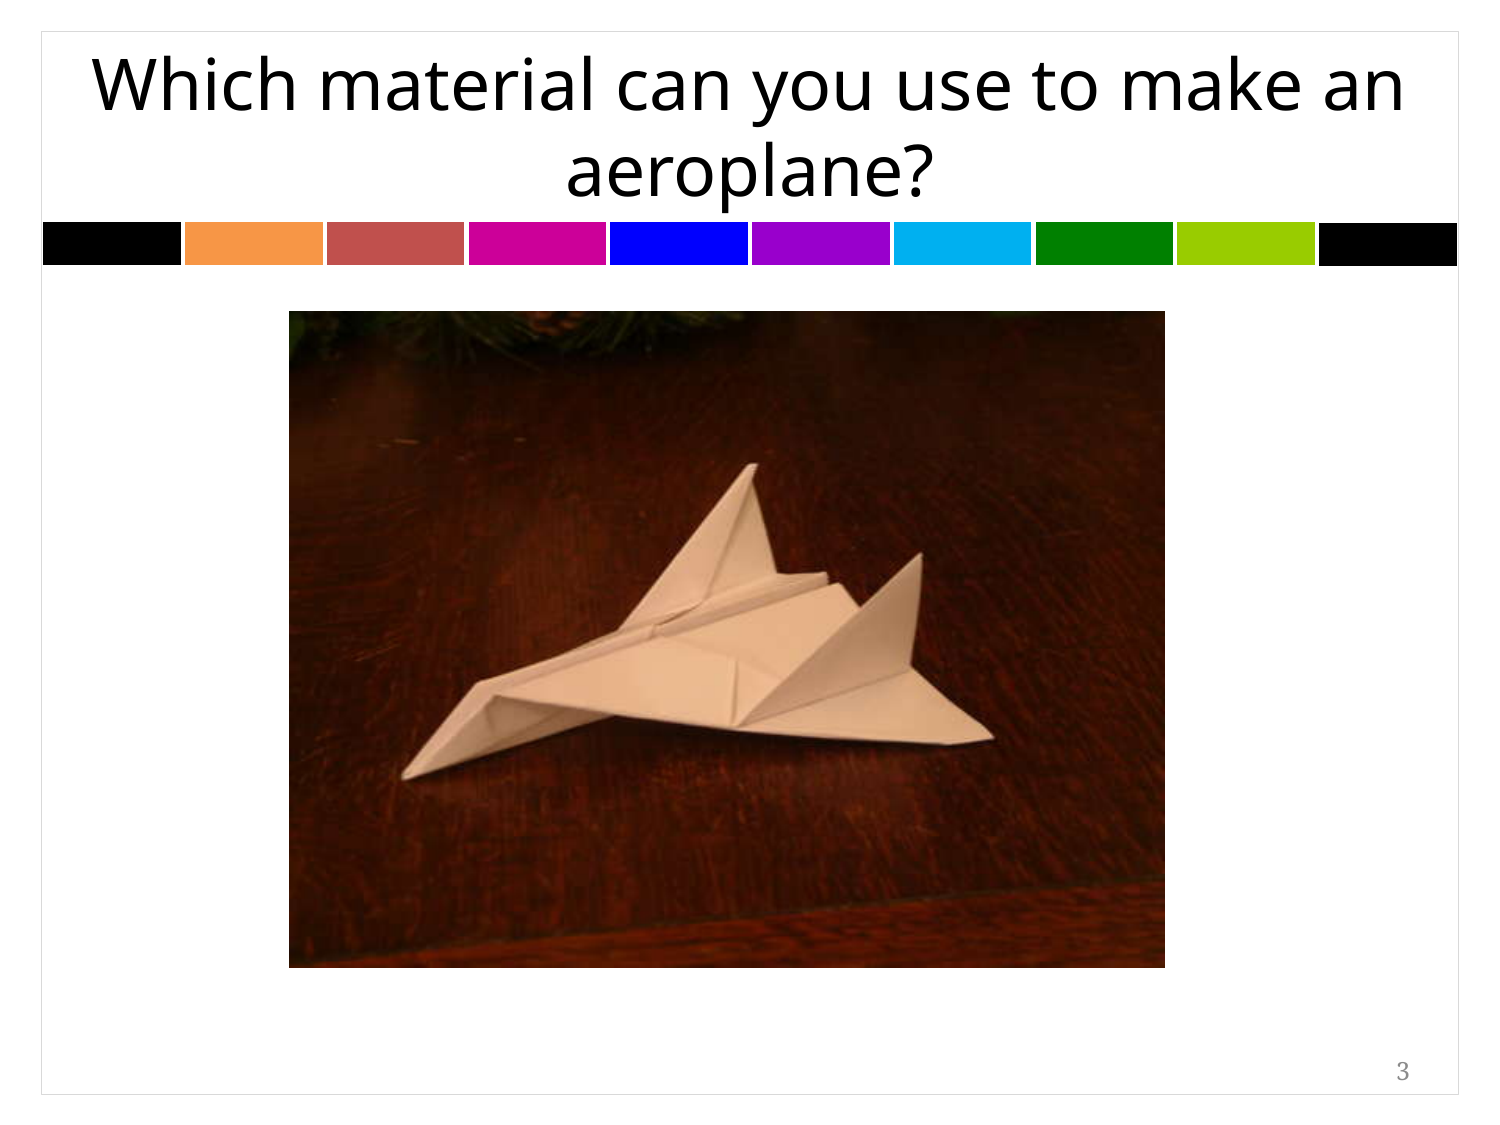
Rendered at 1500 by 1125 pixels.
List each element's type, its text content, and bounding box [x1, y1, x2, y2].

title Which material can you use to make an aeroplane? [75, 30, 1425, 219]
picture [289, 311, 1165, 968]
slide_number 3 [1074, 1042, 1425, 1103]
